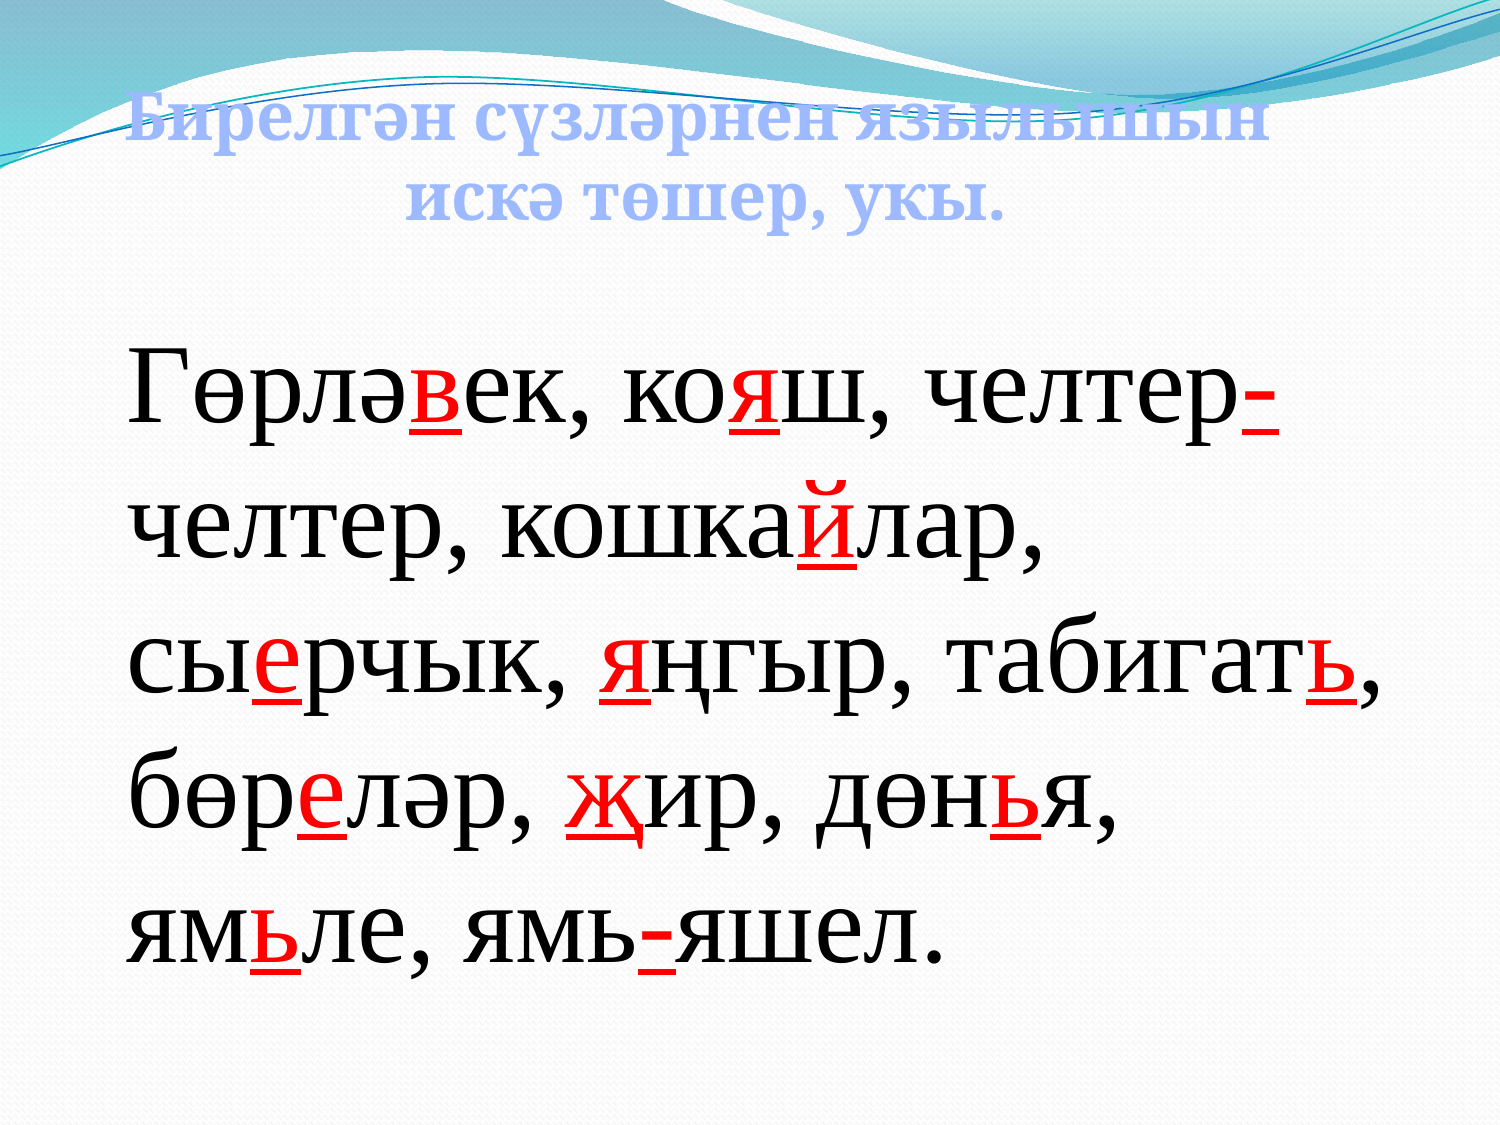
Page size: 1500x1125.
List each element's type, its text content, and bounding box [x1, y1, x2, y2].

text_box Бирелгән сүзләрнен язылышын искә төшер, укы. [108, 66, 1304, 242]
text_box Гөрләвек, кояш, челтер-челтер, кошкайлар, сыерчык, яңгыр, табигать, бөреләр, җир, дөнья, ямьле, ямь-яшел. [112, 302, 1424, 993]
